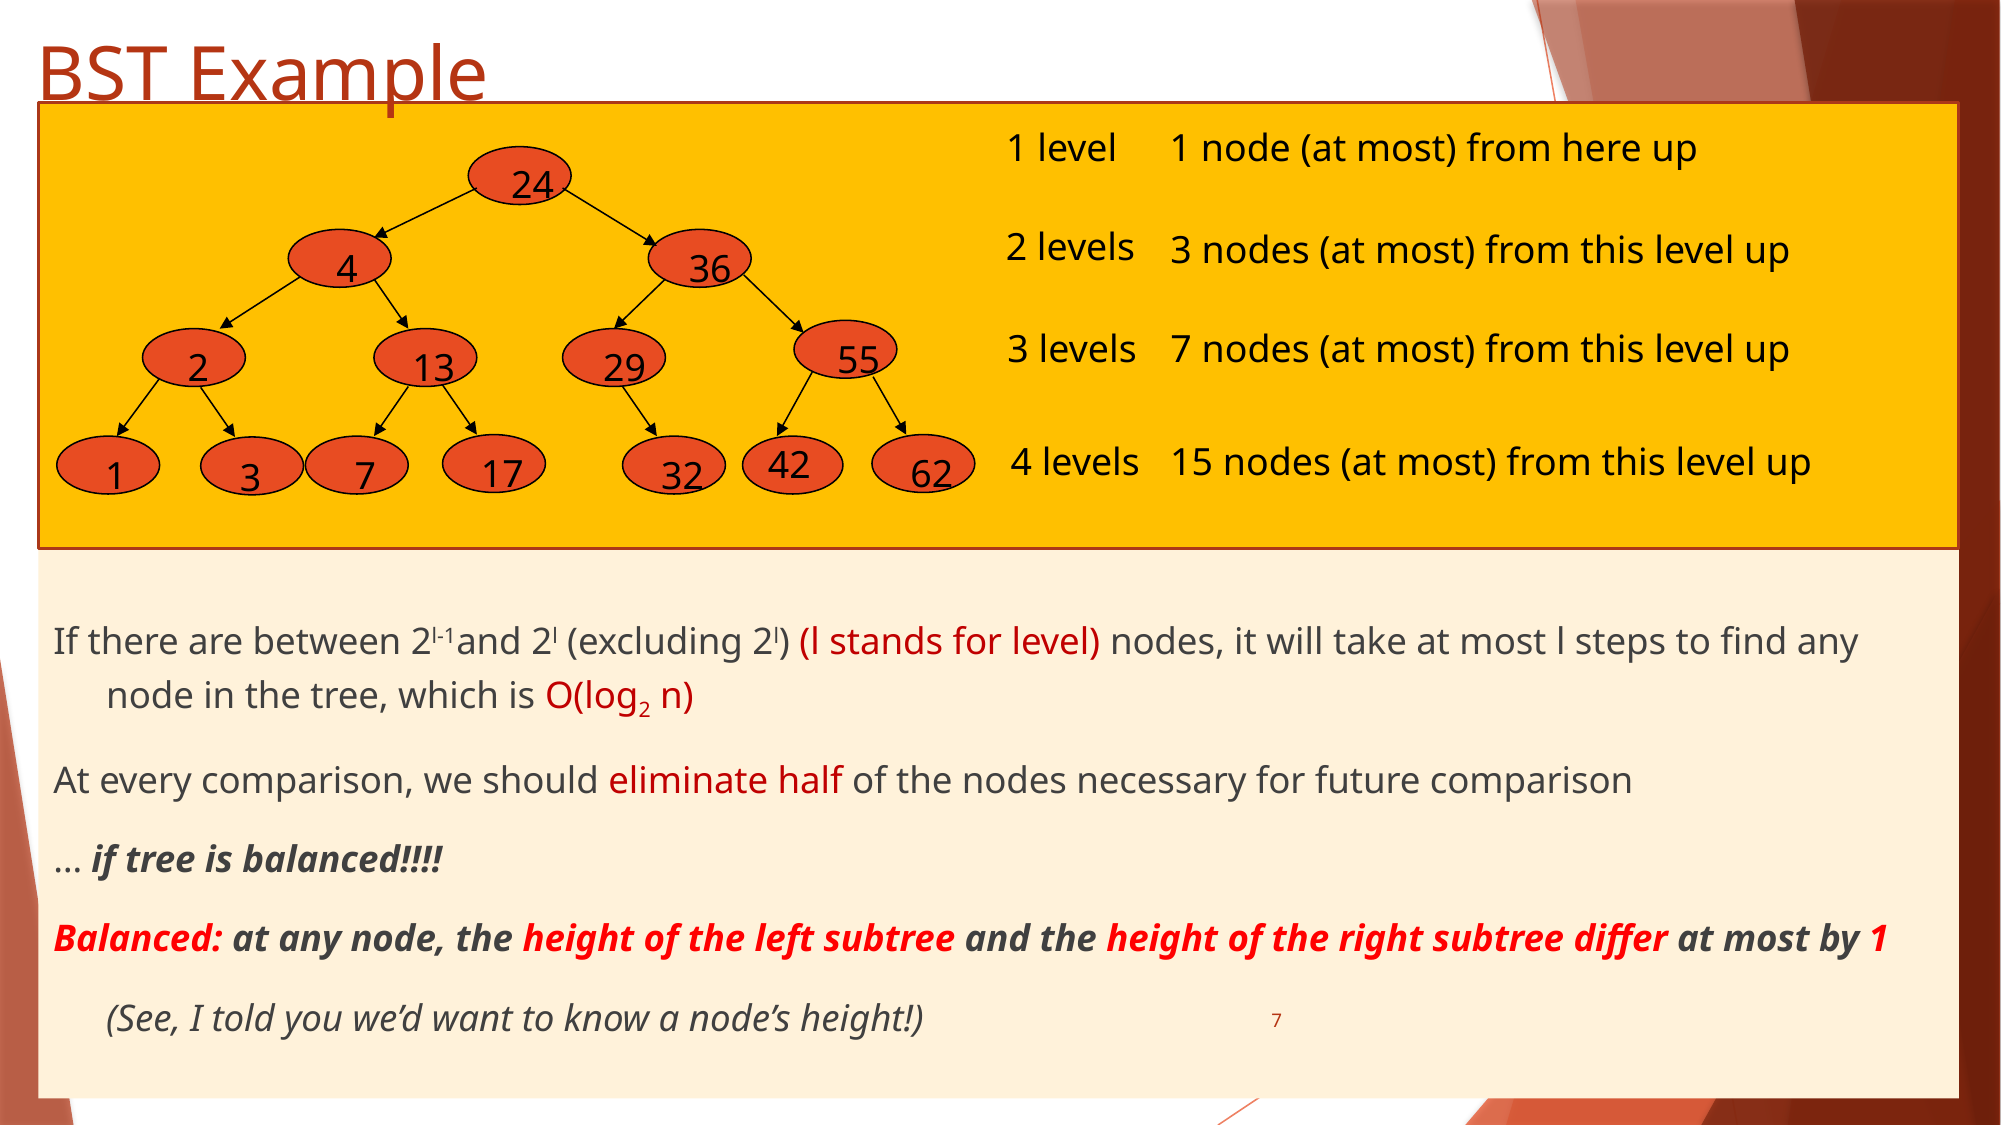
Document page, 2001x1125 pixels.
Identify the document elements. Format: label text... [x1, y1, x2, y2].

text_box 2 levels [991, 215, 1151, 276]
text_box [56, 146, 976, 506]
text_box [37, 101, 1960, 550]
text_box 4 levels [995, 430, 1155, 491]
text_box 1 node (at most) from here up [1154, 116, 1714, 177]
text_box 15 nodes (at most) from this level up [1155, 430, 1828, 491]
list If there are between 2l-1and 2l (excluding 2l) (l stands for level) nodes, it will take at most l steps to find any node in the tree, which is O(log2 n) At every comparison, we should eliminate half of the nodes necessary for future comparison … if tree is balanced!!!! Balanced: at any node, the height of the left subtree and the height of the right subtree differ at most by 1 (See, I told you we’d want to know a node’s height!) [38, 550, 1959, 1099]
text_box 7 nodes (at most) from this level up [1155, 317, 1806, 378]
text_box 3 nodes (at most) from this level up [1155, 218, 1806, 279]
slide_number 7 [1147, 991, 1298, 1051]
title BST Example [21, 18, 1432, 144]
text_box 3 levels [992, 317, 1152, 378]
text_box 1 level [991, 116, 1133, 177]
